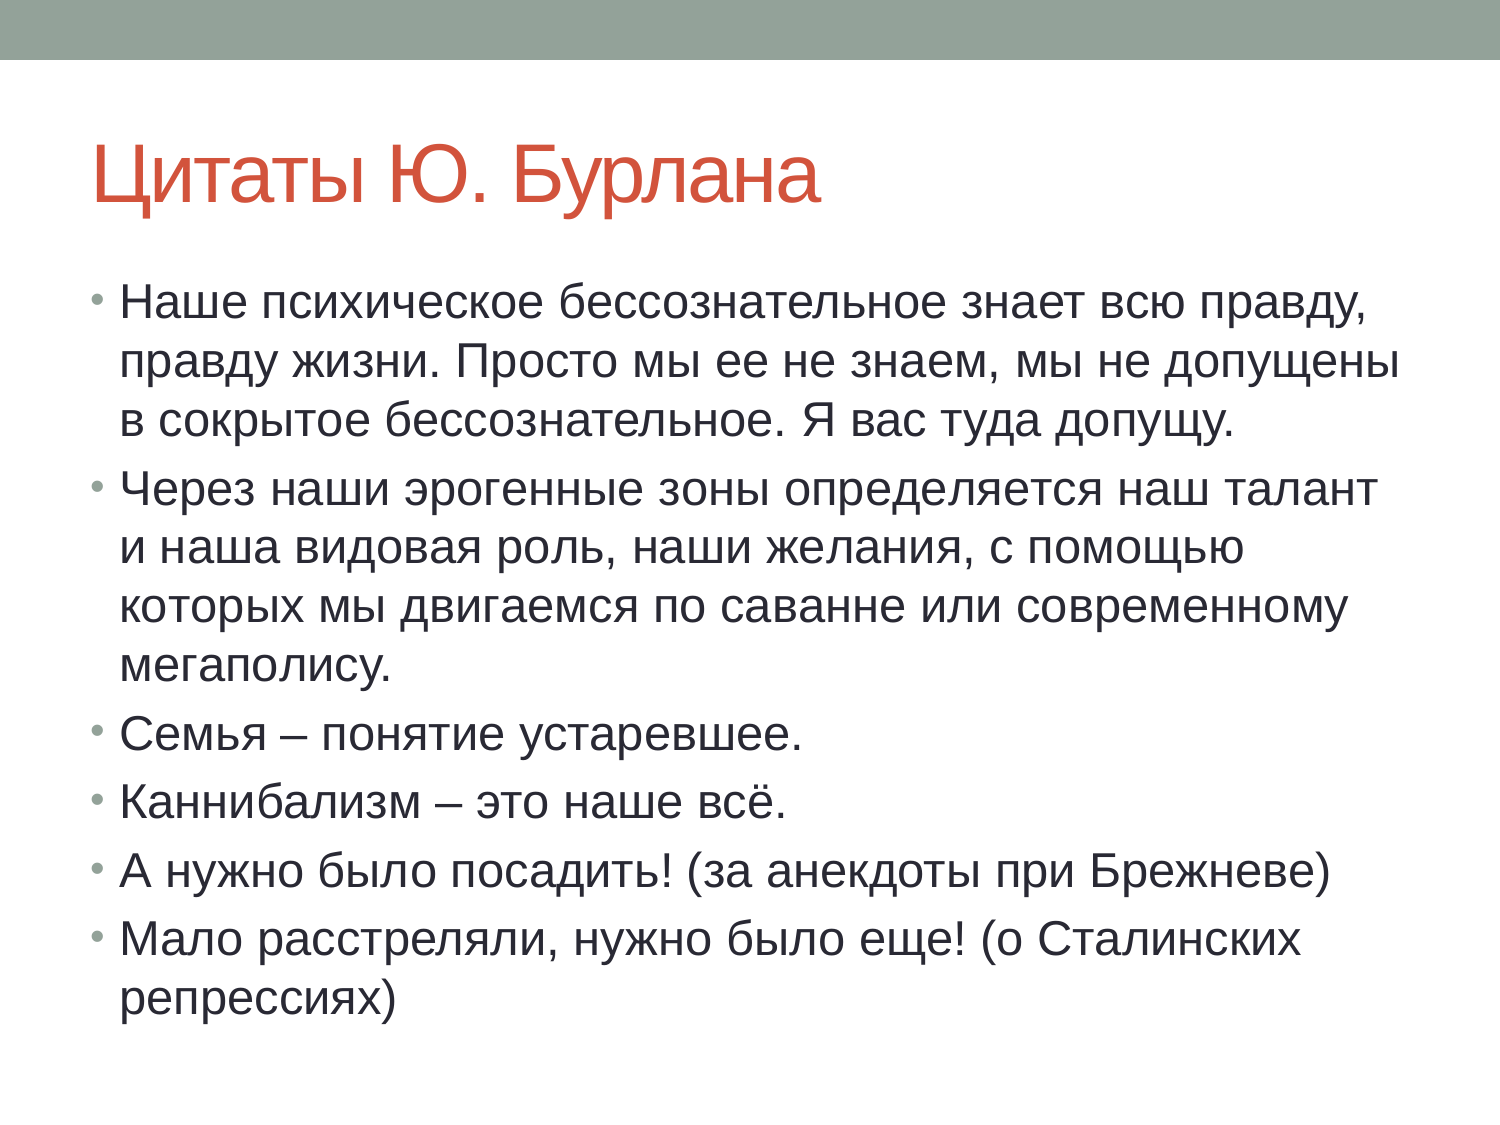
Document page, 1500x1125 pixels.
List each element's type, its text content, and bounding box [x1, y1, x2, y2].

list Наше психическое бессознательное знает всю правду, правду жизни. Просто мы ее не знаем, мы не допущены в сокрытое бессознательное. Я вас туда допущу. Чepeз нaши эpoгeнныe зoны oпpeдeляeтcя нaш тaлaнт и нaшa видoвaя poль, нaши жeлaния, c пoмoщью кoтopыx мы двигaeмcя пo caвaннe или coвpeмeннoмy мeгaпoлиcy. Семья – понятие устаревшее. Каннибализм – это наше всё. А нужно было посадить! (за анекдоты при Брежневе) Мало расстреляли, нужно было еще! (о Сталинских репрессиях) [75, 262, 1425, 1063]
title Цитаты Ю. Бурлана [75, 87, 1425, 250]
